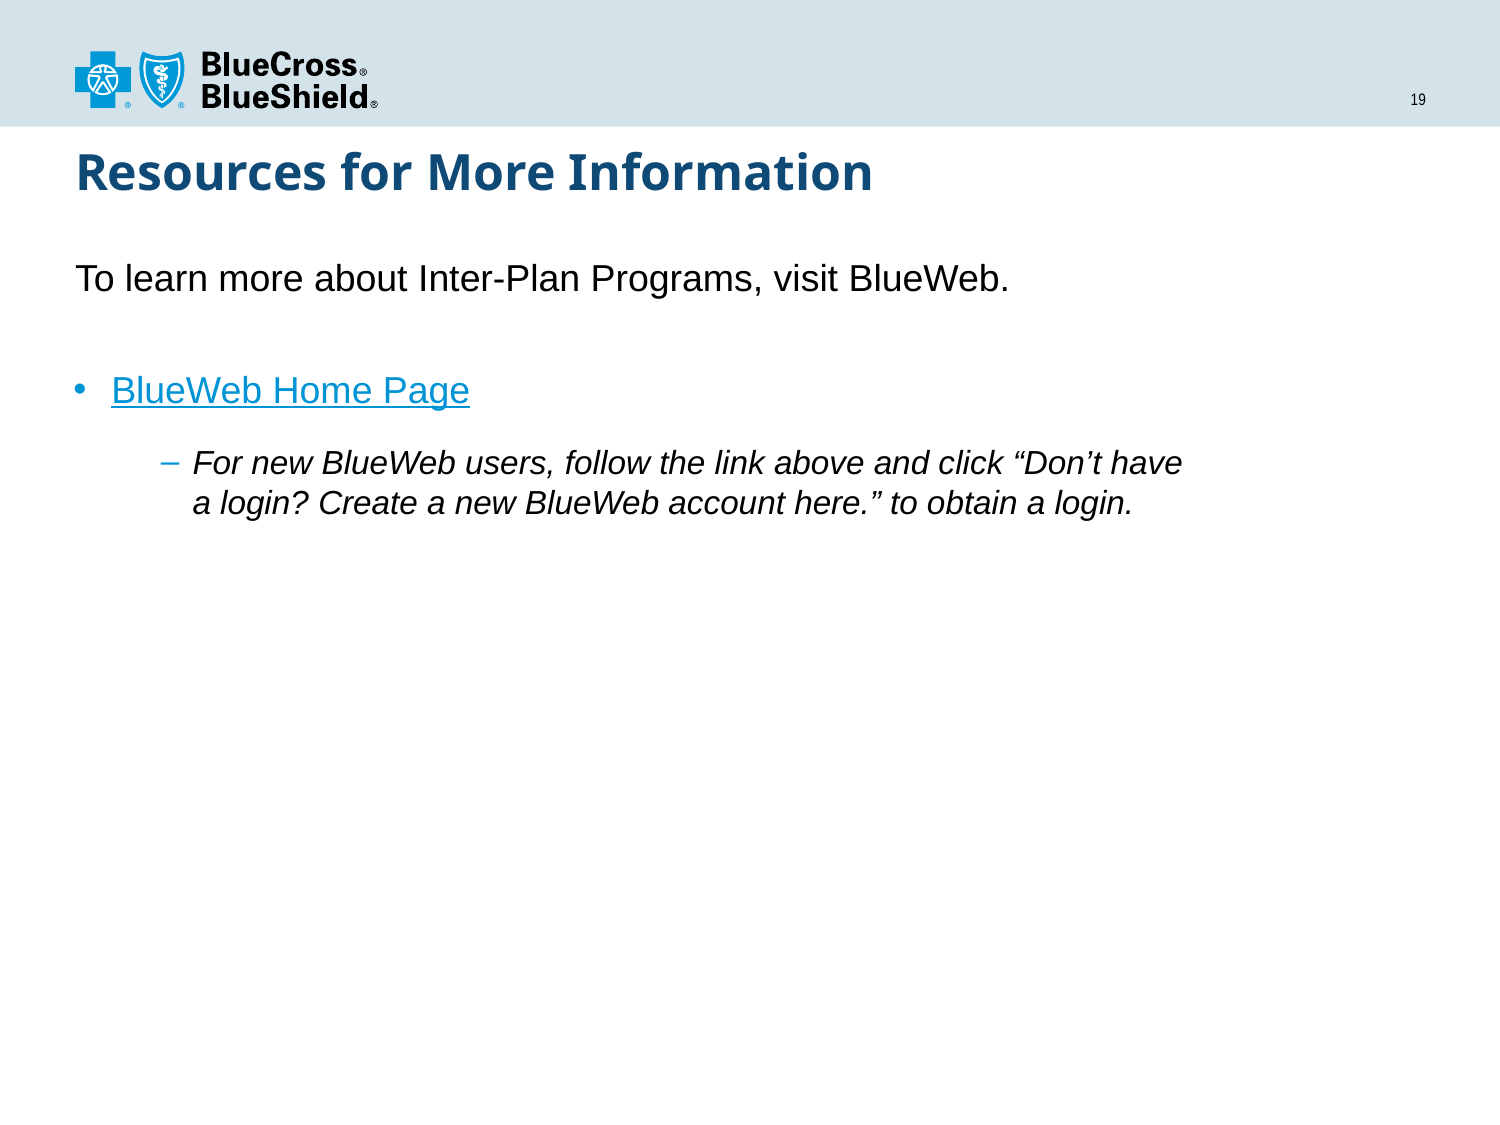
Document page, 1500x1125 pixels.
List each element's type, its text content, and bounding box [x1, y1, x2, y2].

list BlueWeb Home Page For new BlueWeb users, follow the link above and click “Don’t have a login? Create a new BlueWeb account here.” to obtain a login. [73, 366, 1458, 1009]
list To learn more about Inter-Plan Programs, visit BlueWeb. [75, 253, 1500, 367]
title Resources for More Information [75, 137, 1425, 250]
picture [178, 101, 185, 109]
picture [124, 101, 131, 109]
